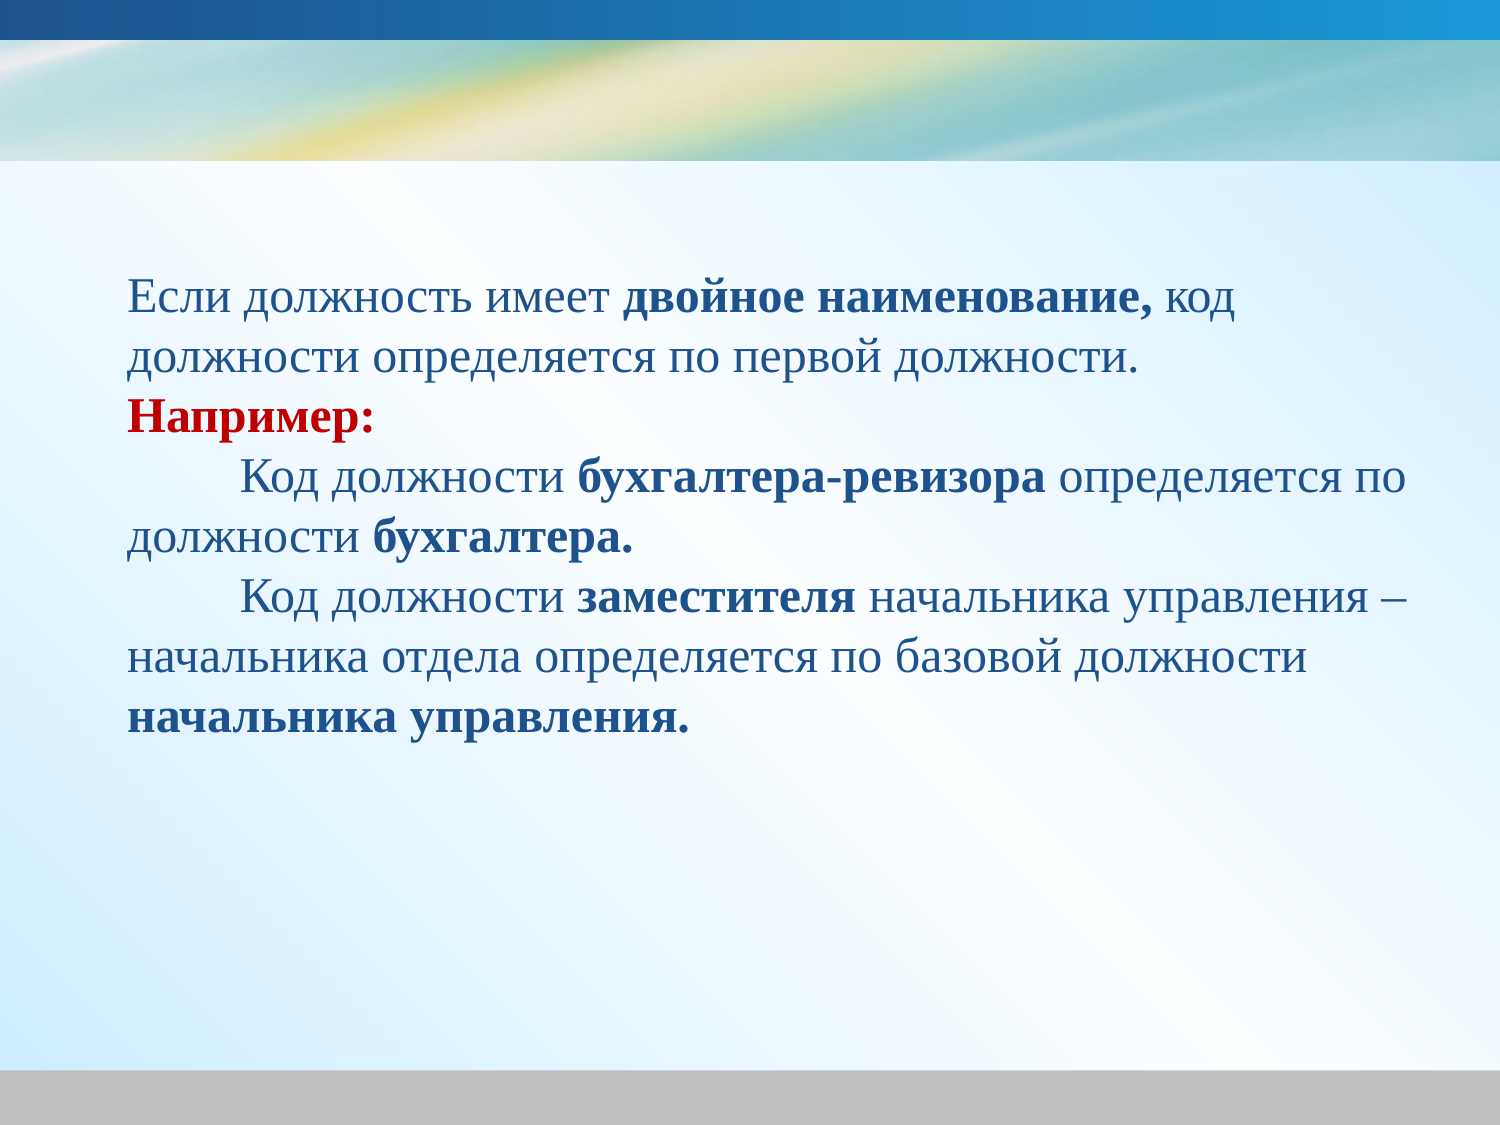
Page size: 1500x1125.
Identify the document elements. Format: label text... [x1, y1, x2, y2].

text_box Если должность имеет двойное наименование, код должности определяется по первой должности. Например: Код должности бухгалтера-ревизора определяется по должности бухгалтера. Код должности заместителя начальника управления – начальника отдела определяется по базовой должности начальника управления. [112, 196, 1463, 870]
picture [0, 39, 1500, 161]
